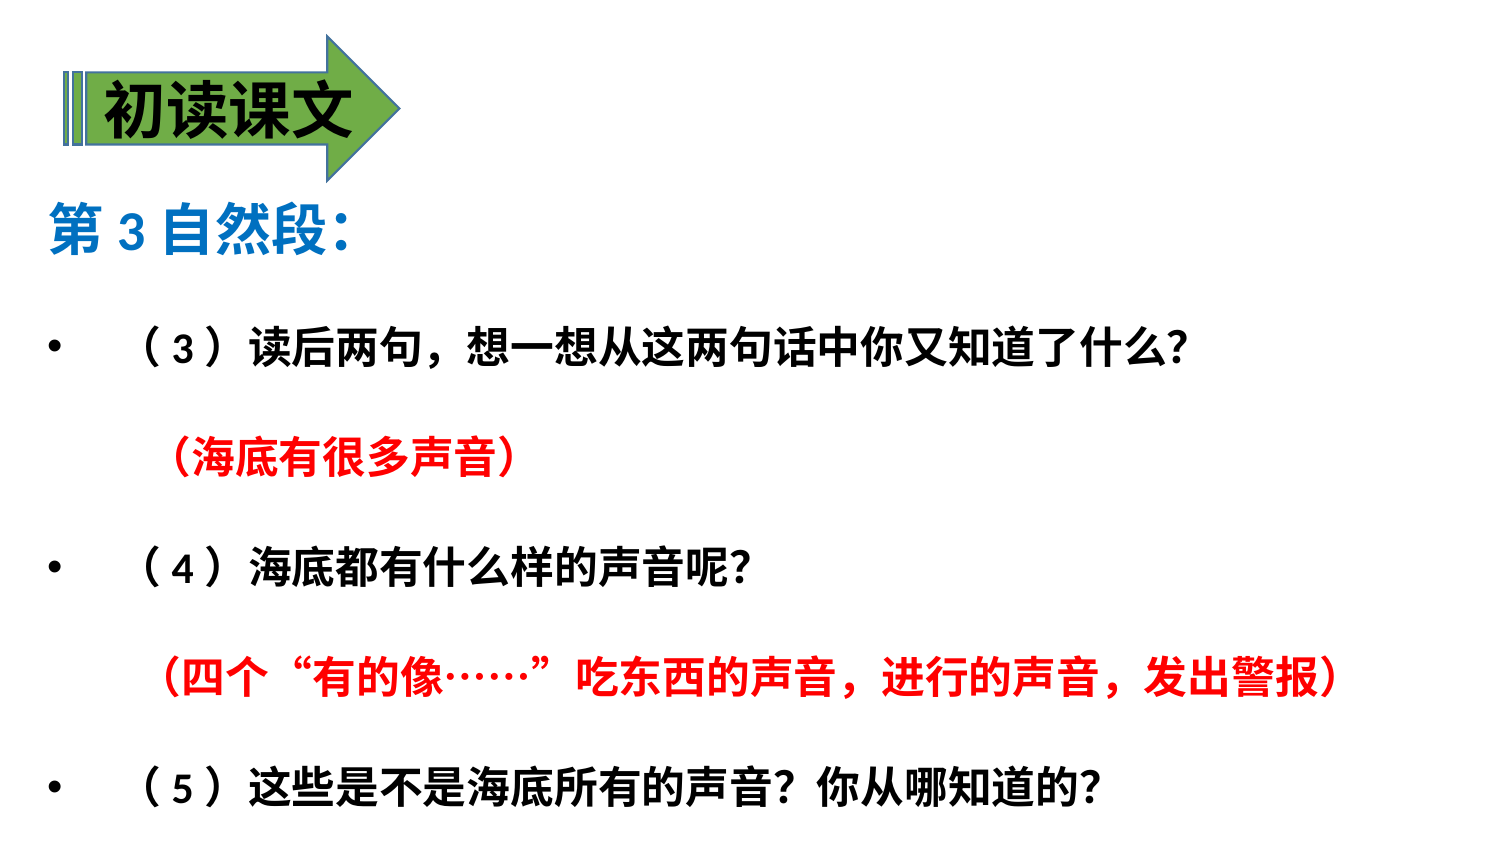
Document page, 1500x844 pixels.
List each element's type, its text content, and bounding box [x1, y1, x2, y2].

text_box 初读课文 [92, 65, 371, 114]
text_box [85, 71, 92, 114]
text_box [63, 71, 69, 114]
text_box [371, 78, 401, 114]
text_box [72, 71, 83, 114]
text_box [326, 33, 358, 65]
text_box 第3自然段： （3）读后两句，想一想从这两句话中你又知道了什么？ （海底有很多声音） （4）海底都有什么样的声音呢？ （四个“有的像……”吃东西的声音，进行的声音，发出警报） （5）这些是不是海底所有的声音？你从哪知道的？ [35, 114, 1500, 819]
